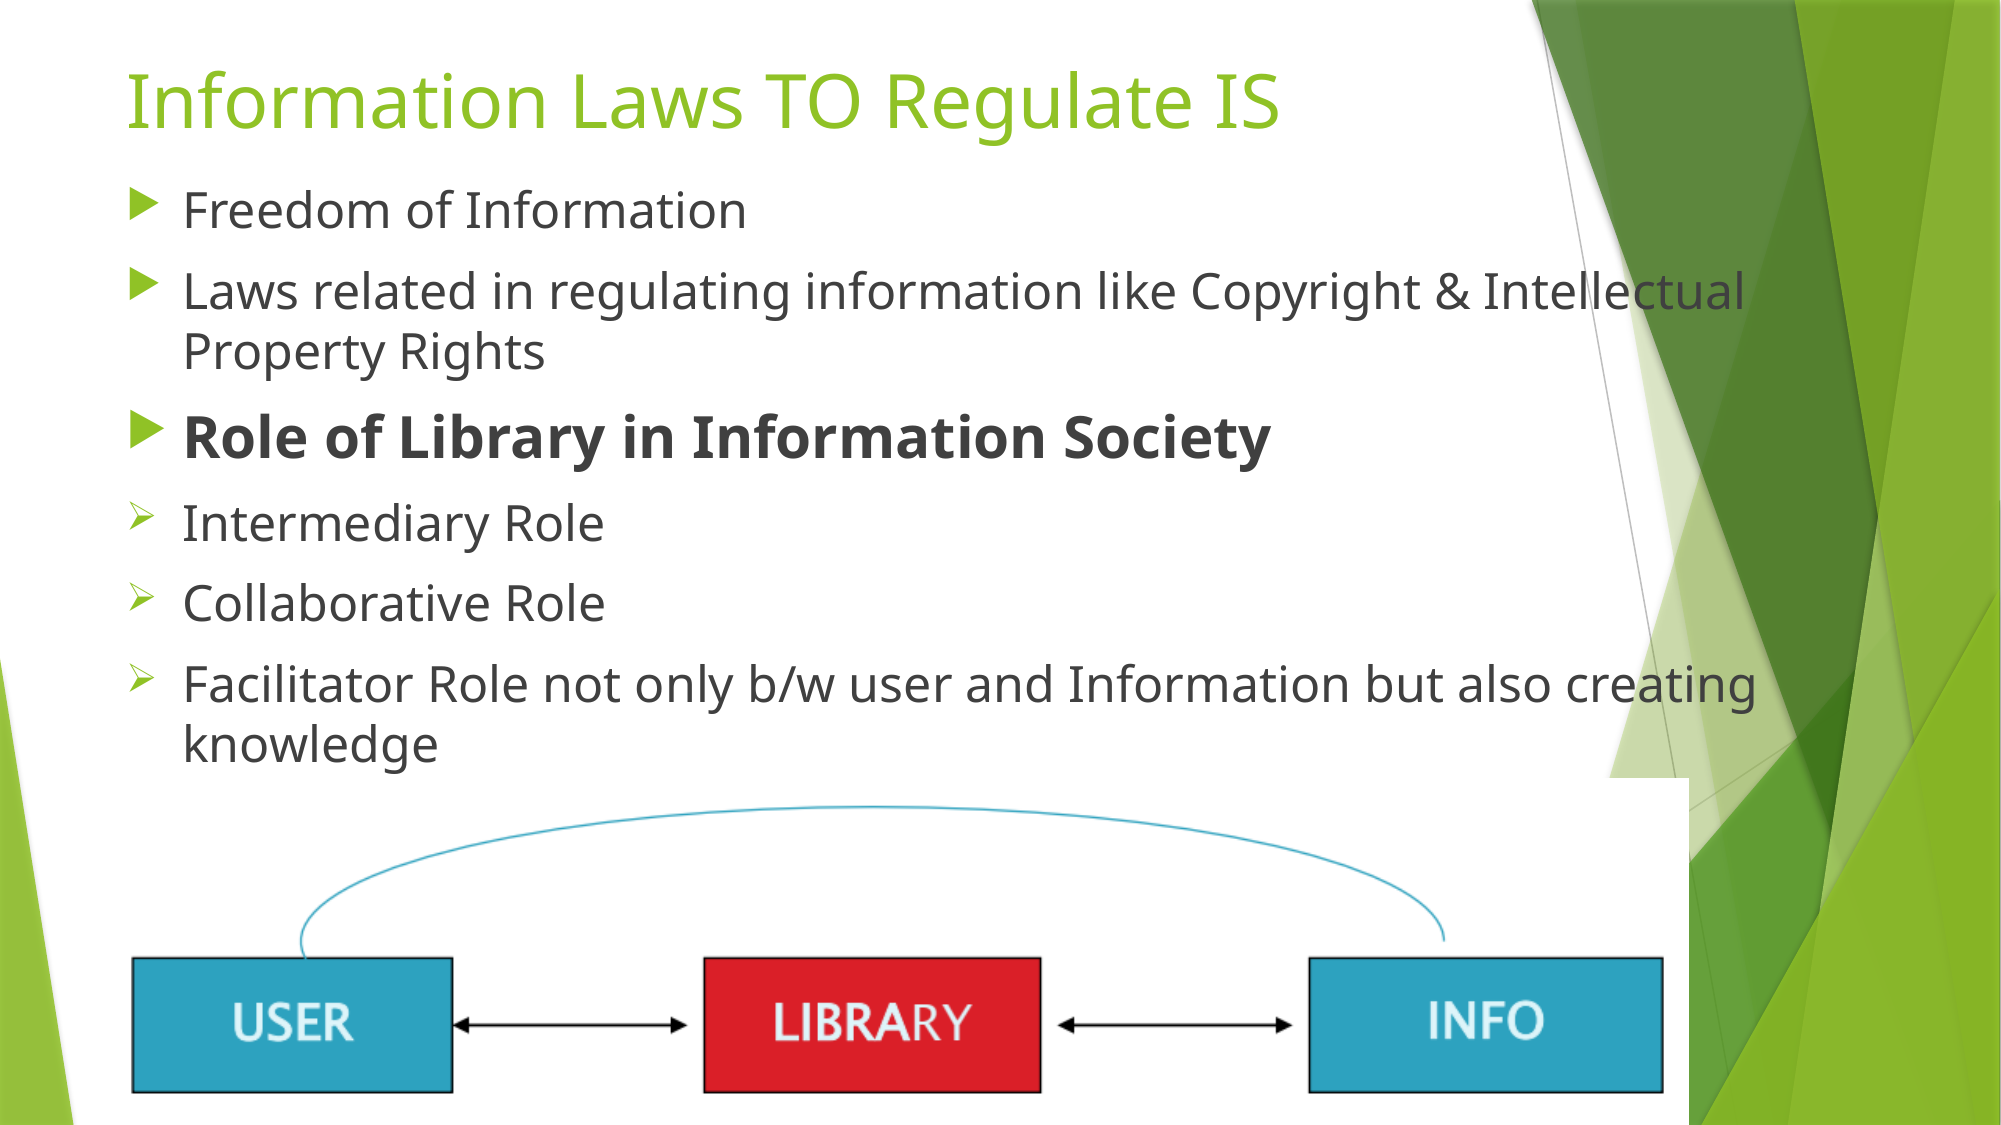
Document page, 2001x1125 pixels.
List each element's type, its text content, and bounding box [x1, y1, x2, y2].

list Freedom of Information Laws related in regulating information like Copyright & Intellectual Property Rights Role of Library in Information Society Intermediary Role Collaborative Role Facilitator Role not only b/w user and Information but also creating knowledge [111, 171, 1796, 1125]
title Information Laws TO Regulate IS [111, 46, 1522, 171]
picture [93, 777, 1689, 1125]
